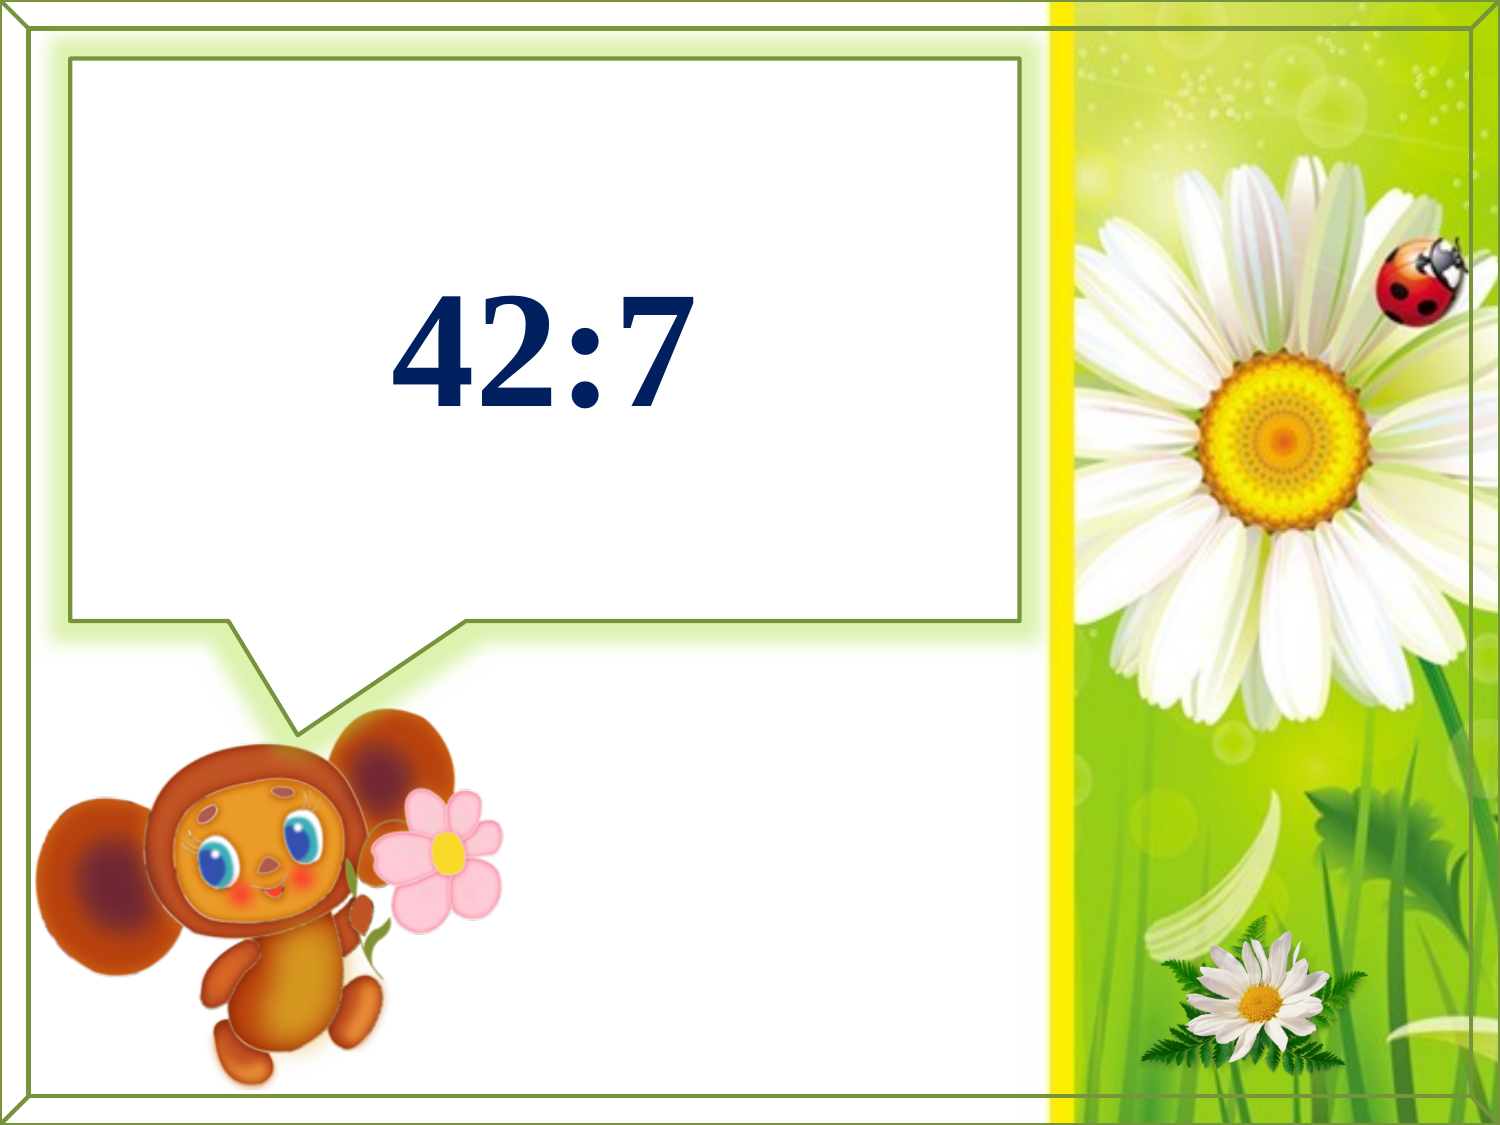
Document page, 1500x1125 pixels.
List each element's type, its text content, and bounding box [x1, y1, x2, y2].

picture [6, 1098, 1494, 1123]
picture [31, 31, 1469, 1094]
picture [1473, 6, 1498, 1119]
text_box 42:7 [68, 56, 1022, 706]
picture [2, 6, 26, 1118]
picture [6, 2, 1493, 26]
